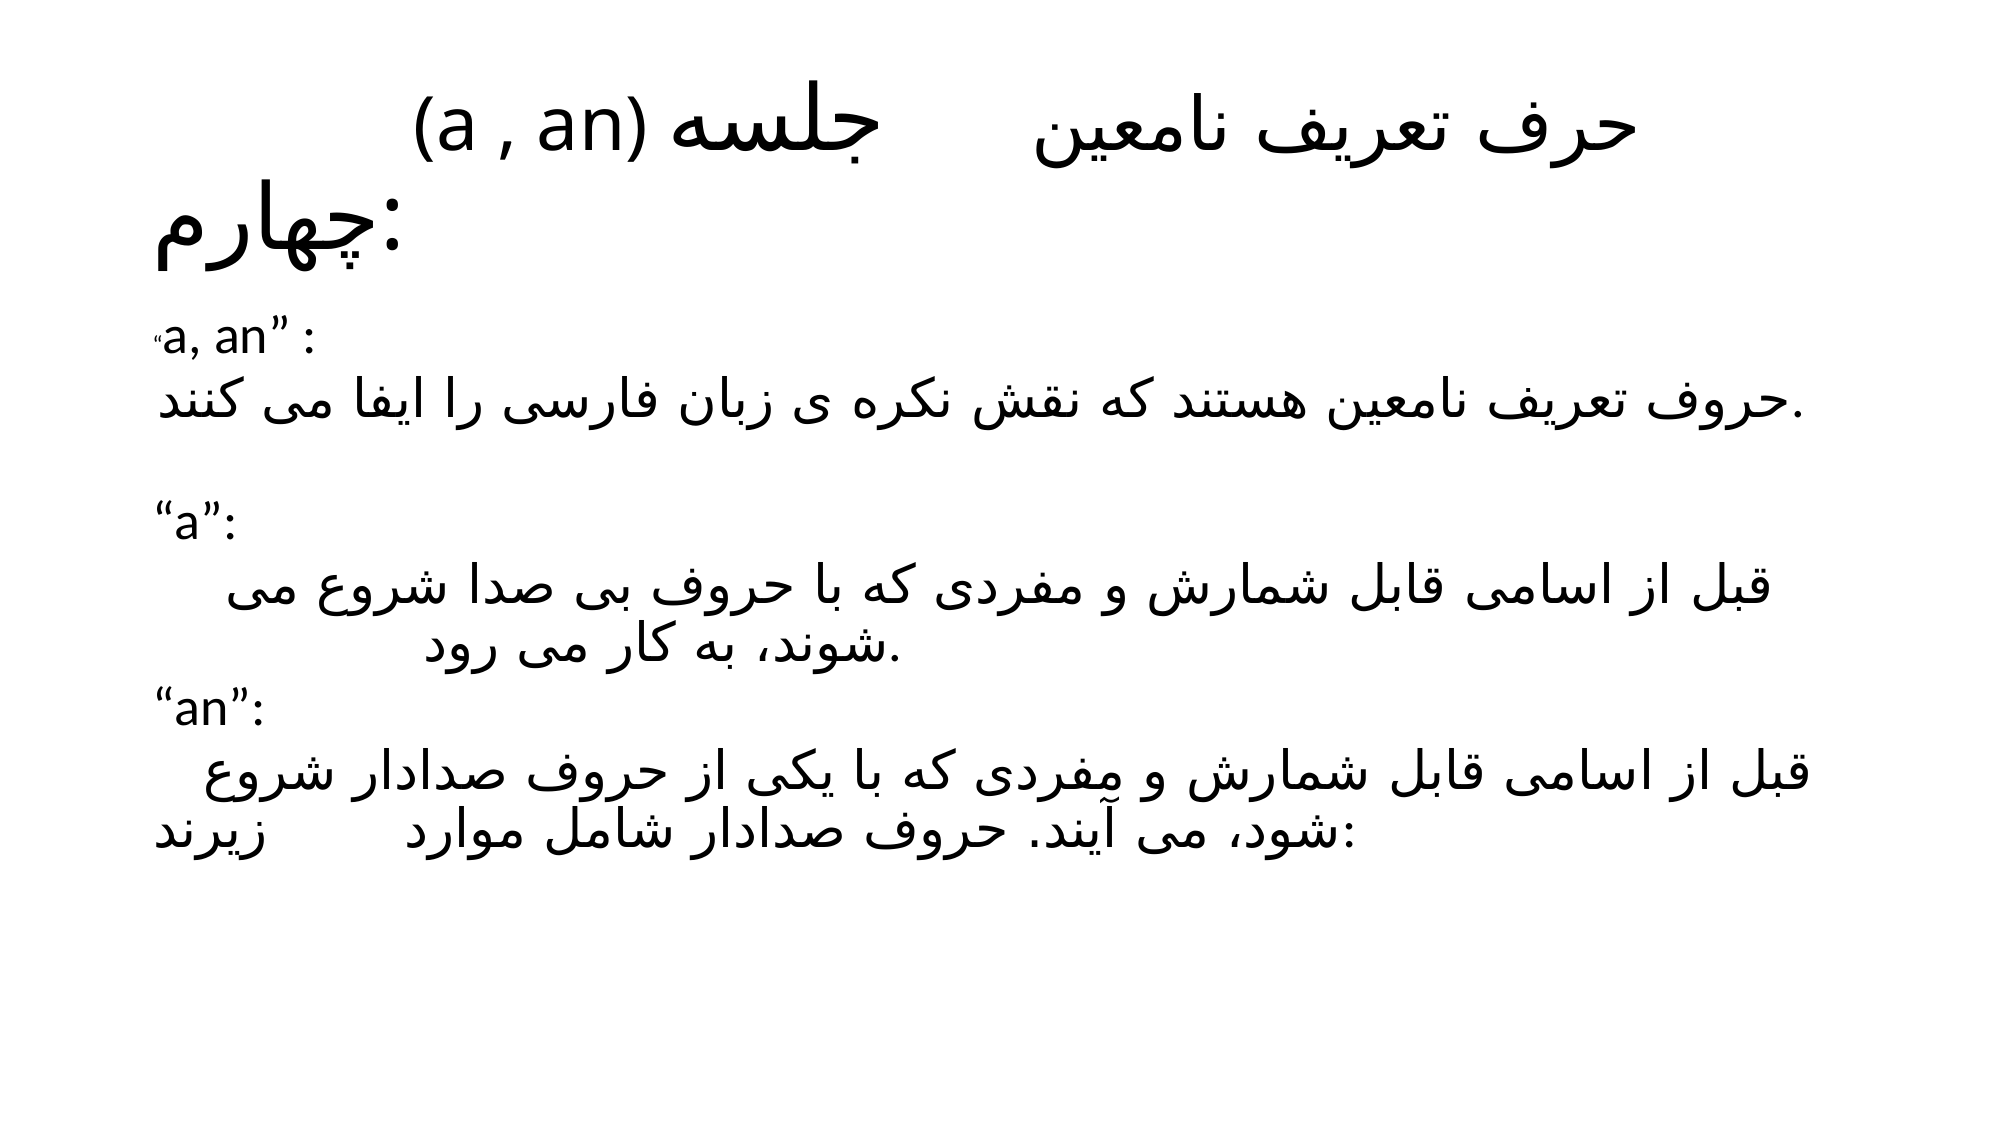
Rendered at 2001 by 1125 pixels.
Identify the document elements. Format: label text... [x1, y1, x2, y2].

title (a , an) حرف تعریف نامعین جلسه چهارم: [137, 63, 1863, 278]
list “a, an” : حروف تعریف نامعین هستند که نقش نکره ی زبان فارسی را ایفا می کنند. “a”: قبل از اسامی قابل شمارش و مفردی که با حروف بی صدا شروع می شوند، به کار می رود. “an”: قبل از اسامی قابل شمارش و مفردی که با یکی از حروف صدادار شروع شود، می آیند. حروف صدادار شامل موارد زیرند: [137, 299, 1863, 1014]
